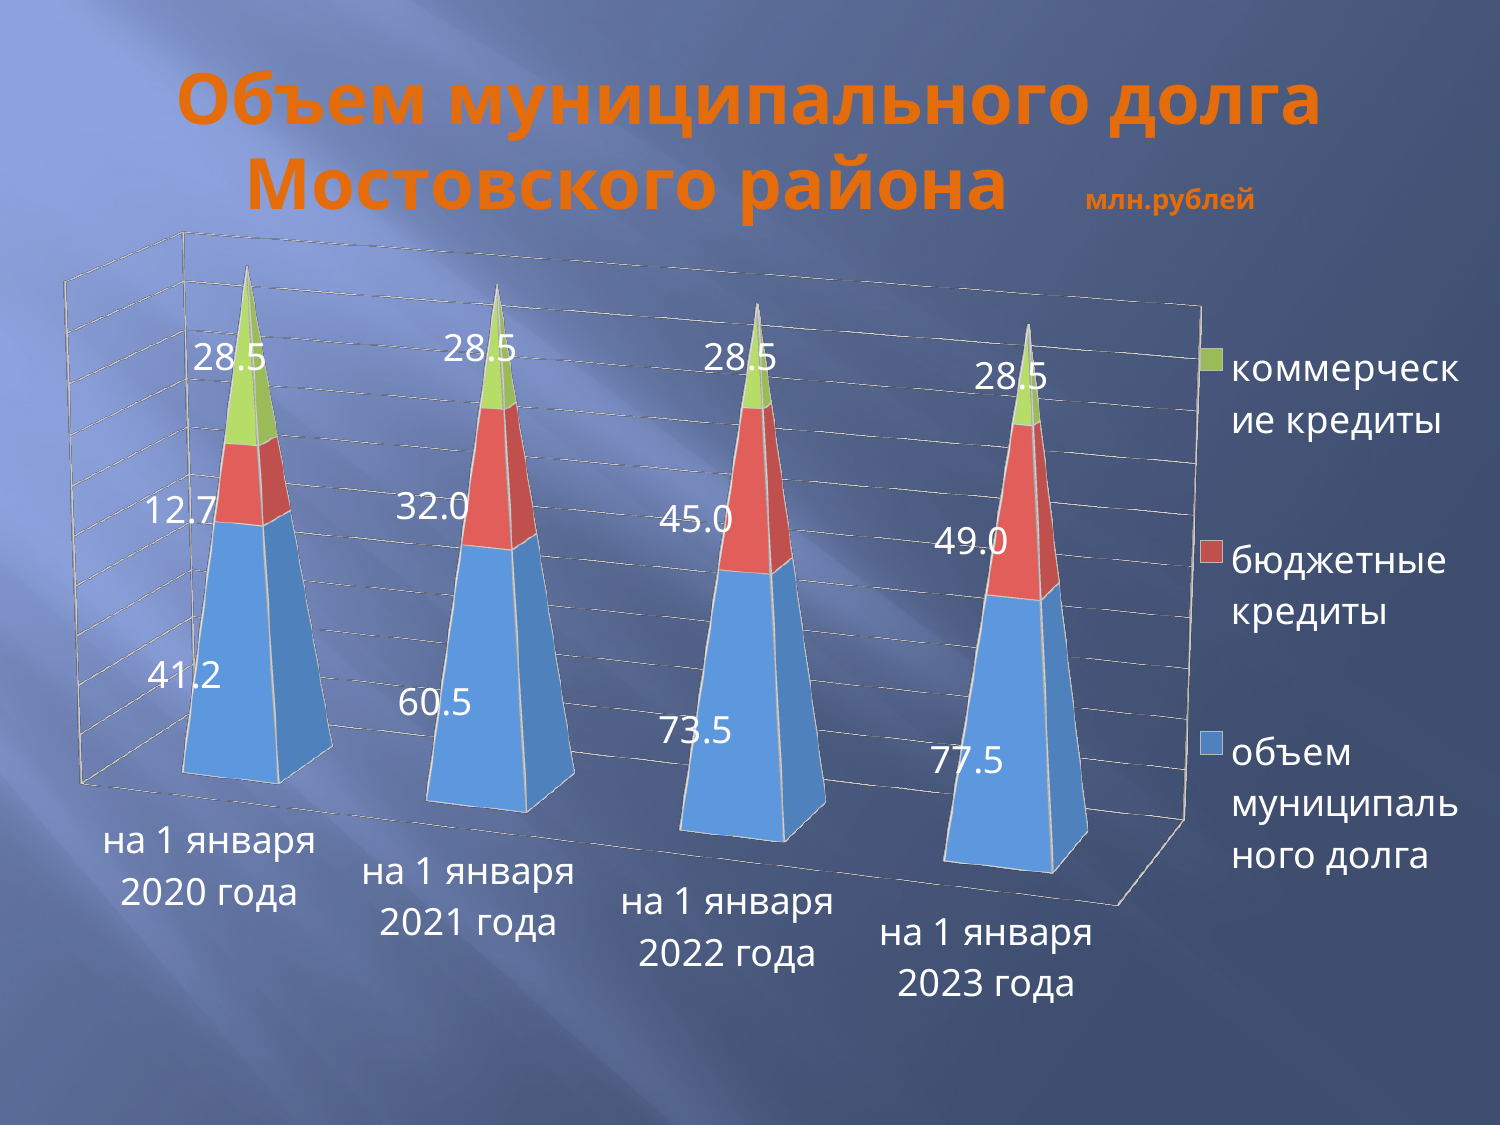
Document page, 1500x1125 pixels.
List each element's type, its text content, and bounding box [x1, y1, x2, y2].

chart [17, 219, 1483, 1087]
title Объем муниципального долга Мостовского района млн.рублей [75, 45, 1425, 219]
